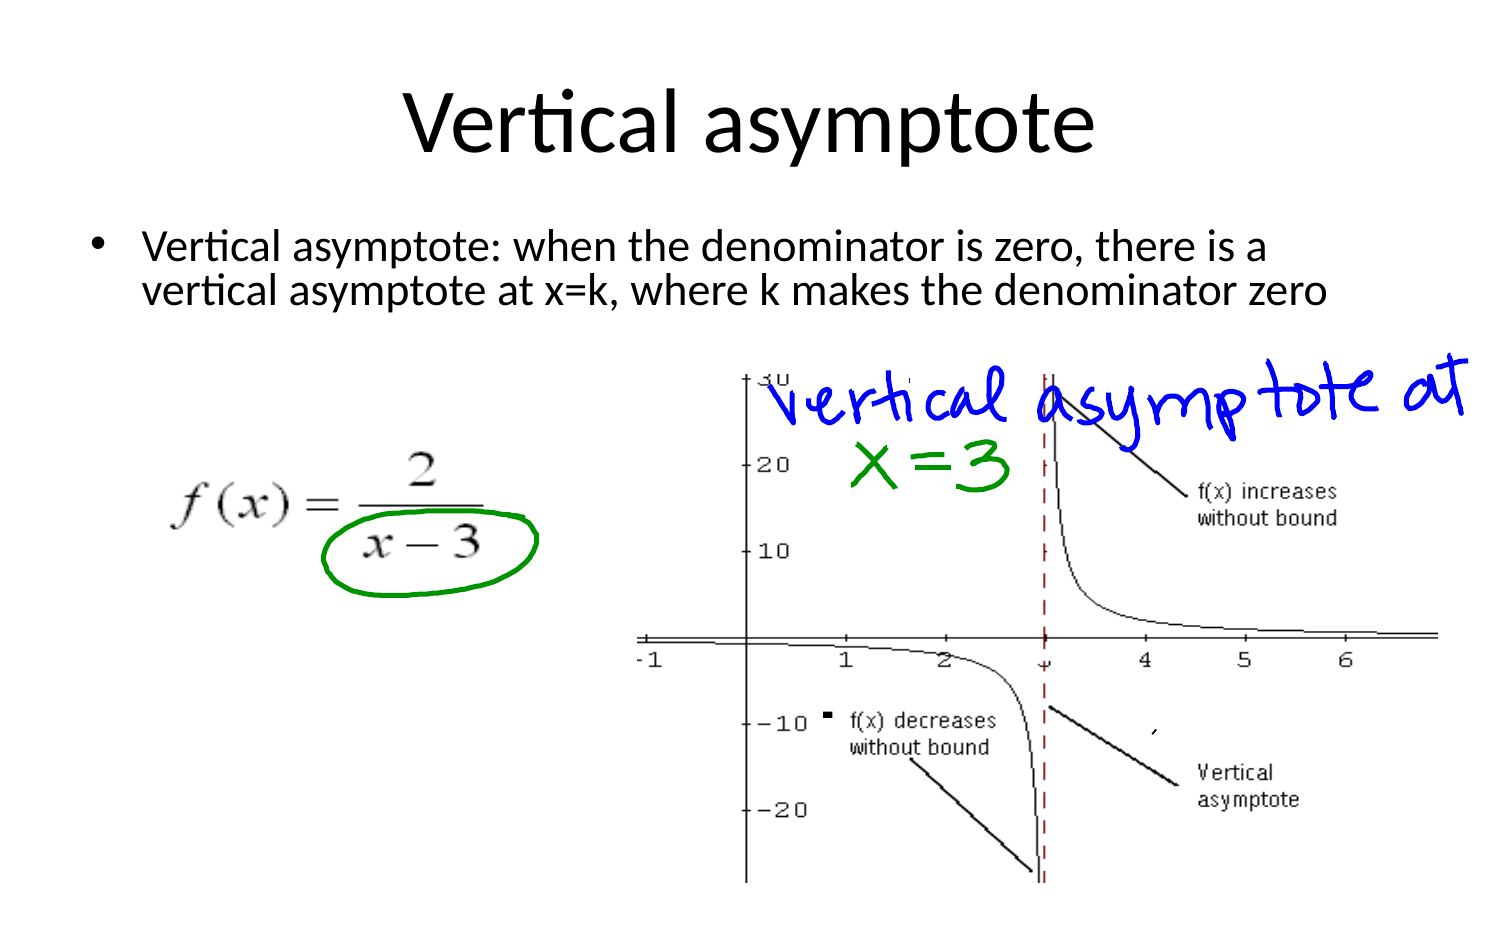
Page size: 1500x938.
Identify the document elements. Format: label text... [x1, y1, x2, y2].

picture [162, 437, 501, 580]
text_box [343, 587, 477, 597]
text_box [768, 354, 1469, 451]
text_box [504, 513, 538, 578]
picture [637, 374, 1438, 884]
list Vertical asymptote: when the denominator is zero, there is a vertical asymptote at x=k, where k makes the denominator zero [75, 218, 1375, 365]
title Vertical asymptote [75, 37, 1425, 194]
